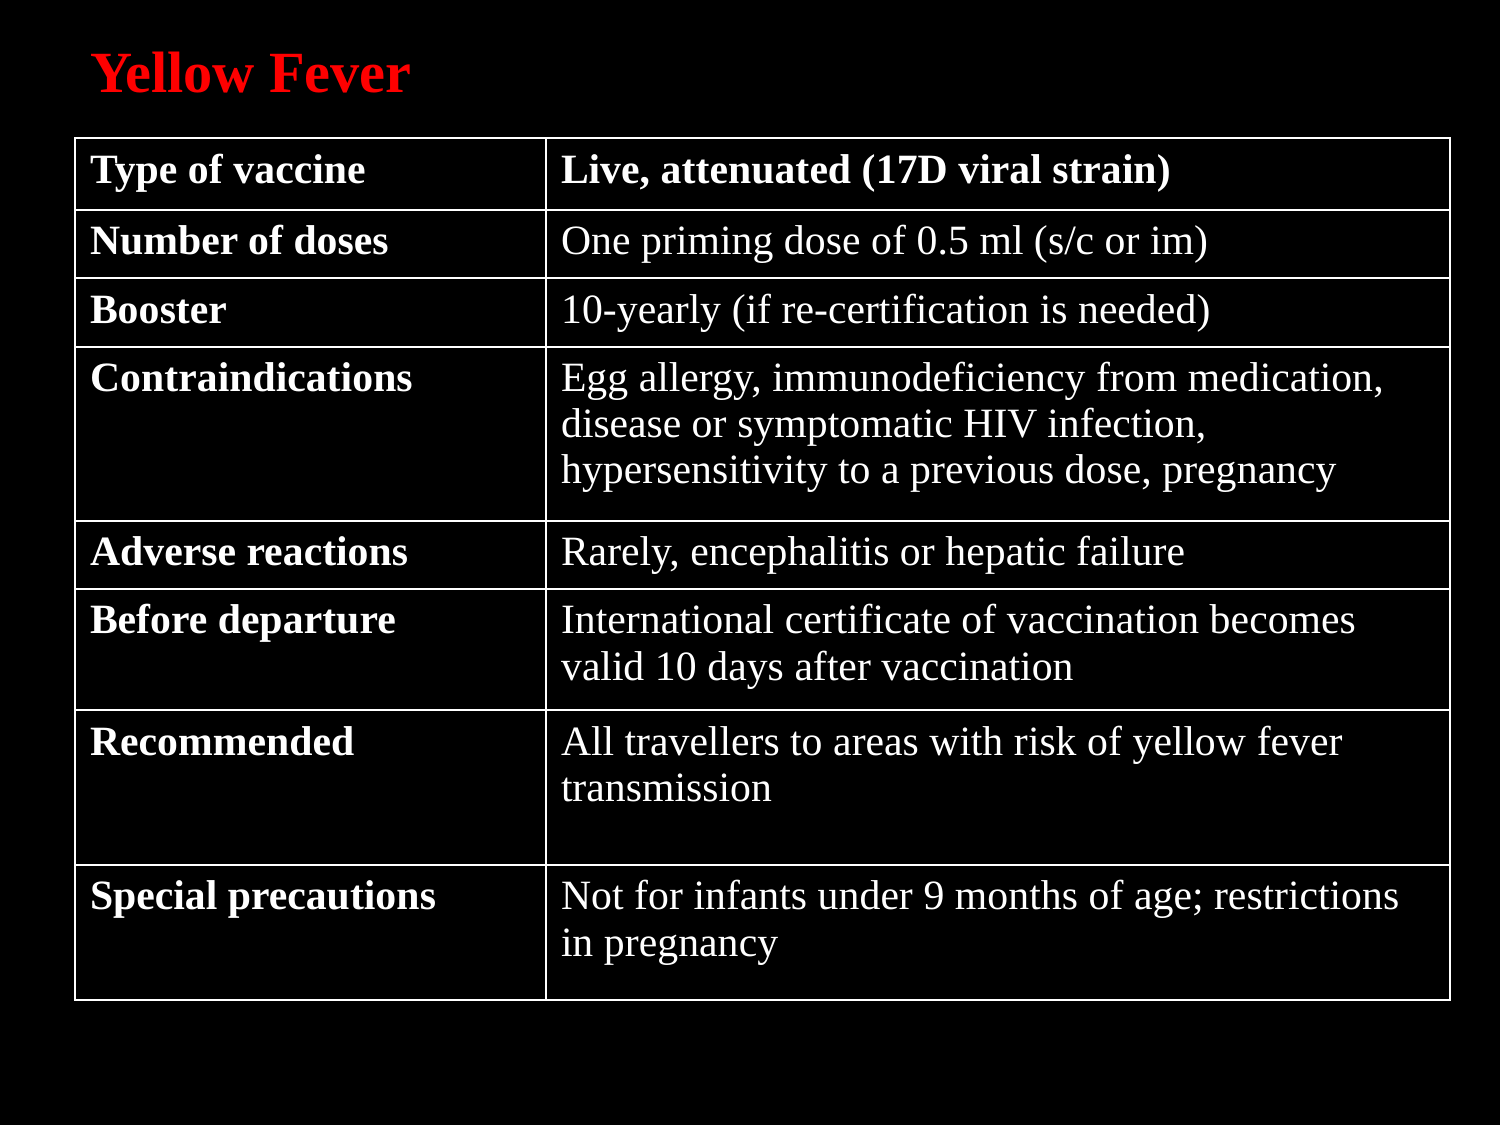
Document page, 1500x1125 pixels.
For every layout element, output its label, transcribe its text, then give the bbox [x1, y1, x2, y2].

table_cell International certificate of vaccination becomes valid 10 days after vaccination [547, 590, 1449, 709]
table_cell Contraindications [76, 348, 545, 520]
table_cell One priming dose of 0.5 ml (s/c or im) [547, 211, 1449, 277]
title Yellow Fever [75, 0, 1425, 137]
table_cell Before departure [76, 590, 545, 709]
table_cell Egg allergy, immunodeficiency from medication, disease or symptomatic HIV infection, hypersensitivity to a previous dose, pregnancy [547, 348, 1449, 520]
table_cell Not for infants under 9 months of age; restrictions in pregnancy [547, 866, 1449, 999]
table_header Type of vaccine [76, 139, 545, 209]
table_cell Rarely, encephalitis or hepatic failure [547, 522, 1449, 588]
table_cell All travellers to areas with risk of yellow fever transmission [547, 711, 1449, 864]
table_cell Number of doses [76, 211, 545, 277]
table_header Live, attenuated (17D viral strain) [547, 139, 1449, 209]
table_cell Booster [76, 279, 545, 346]
table_cell Special precautions [76, 866, 545, 999]
table_cell Adverse reactions [76, 522, 545, 588]
table_cell Recommended [76, 711, 545, 864]
table_cell 10-yearly (if re-certification is needed) [547, 279, 1449, 346]
